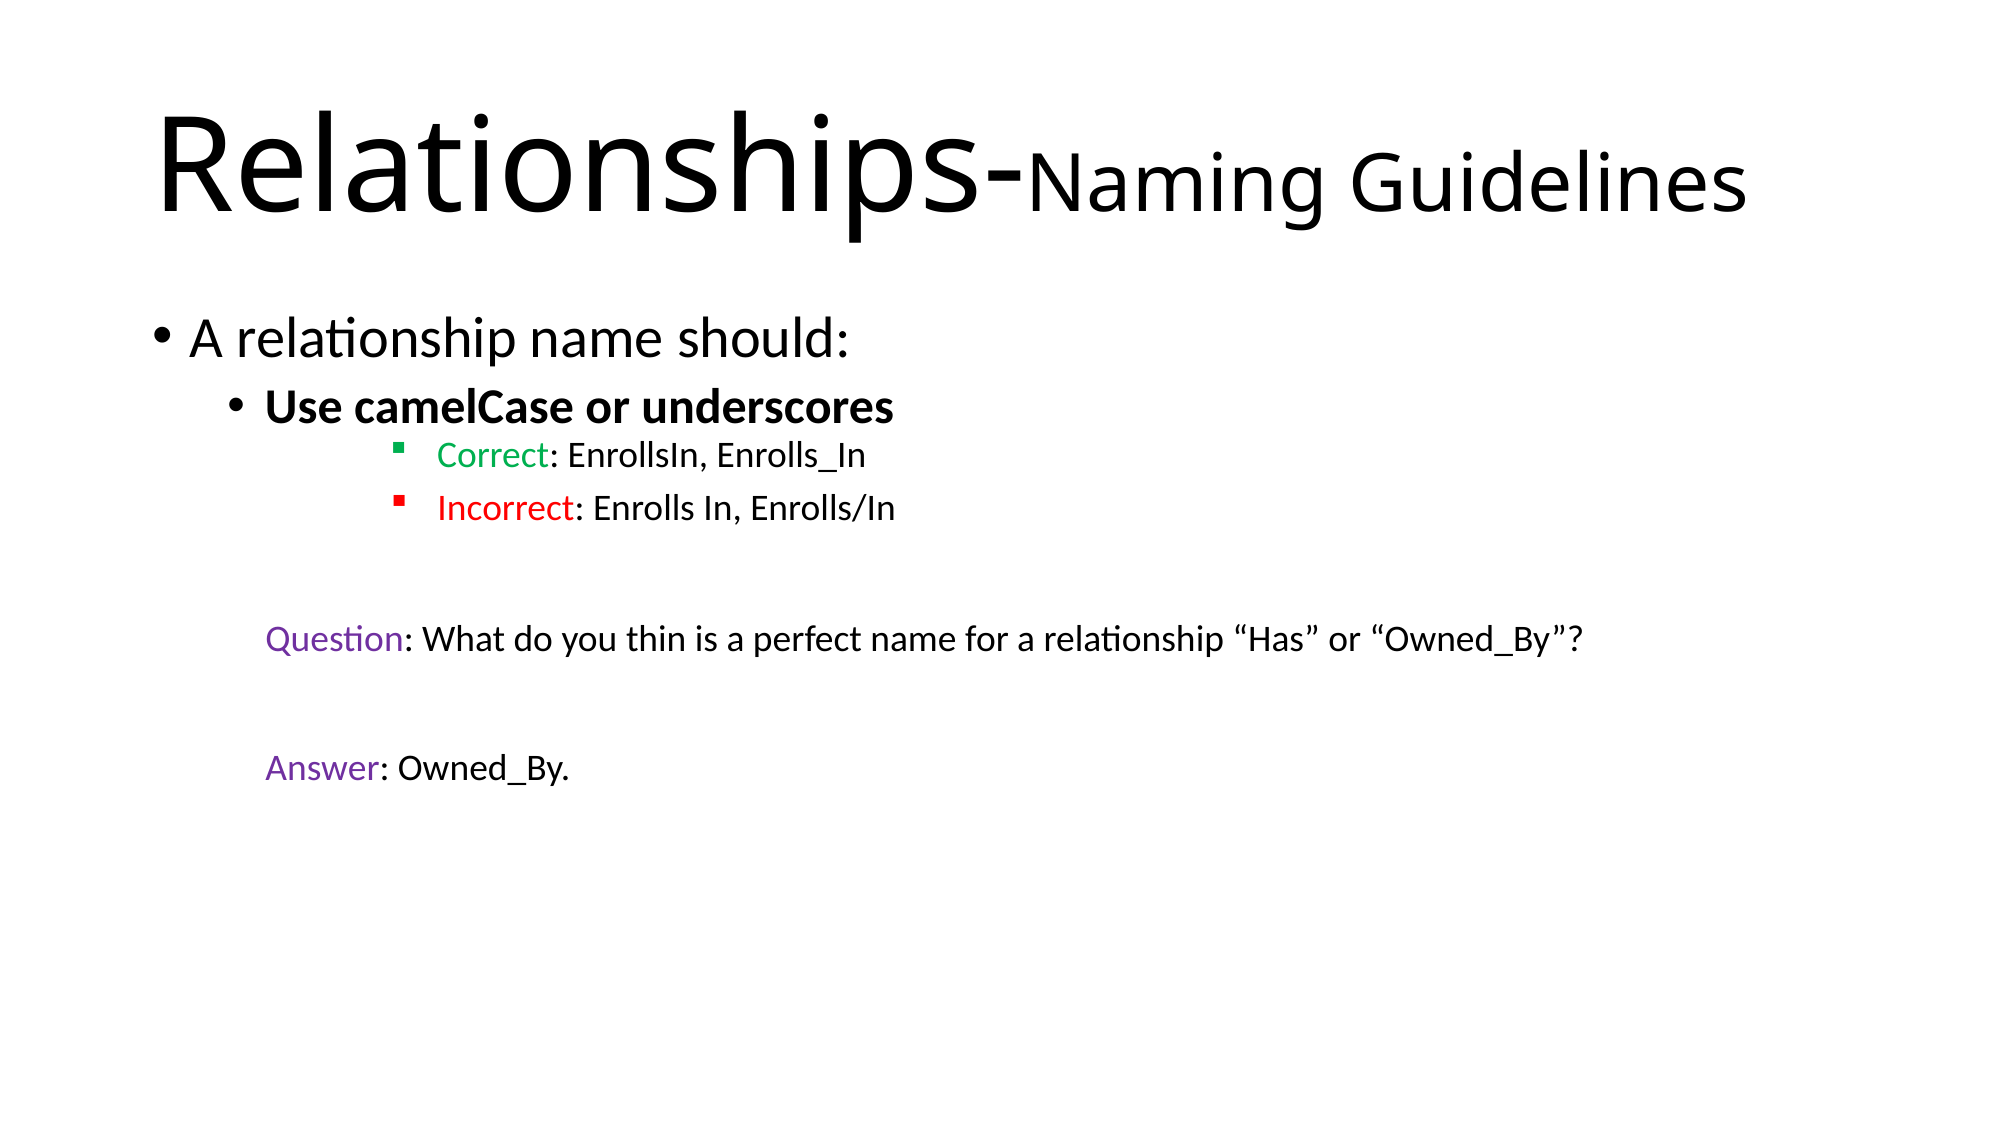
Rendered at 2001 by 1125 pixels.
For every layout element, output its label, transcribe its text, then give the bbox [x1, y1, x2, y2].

text_box Incorrect: Enrolls In, Enrolls/In [375, 475, 929, 536]
text_box Answer: Owned_By. [250, 735, 721, 795]
text_box Question: What do you thin is a perfect name for a relationship “Has” or “Owned_By”? [250, 607, 1655, 667]
list A relationship name should: Use camelCase or underscores [137, 299, 1863, 1066]
title Relationships-Naming Guidelines [137, 59, 1863, 278]
text_box Correct: EnrollsIn, Enrolls_In [375, 422, 882, 475]
